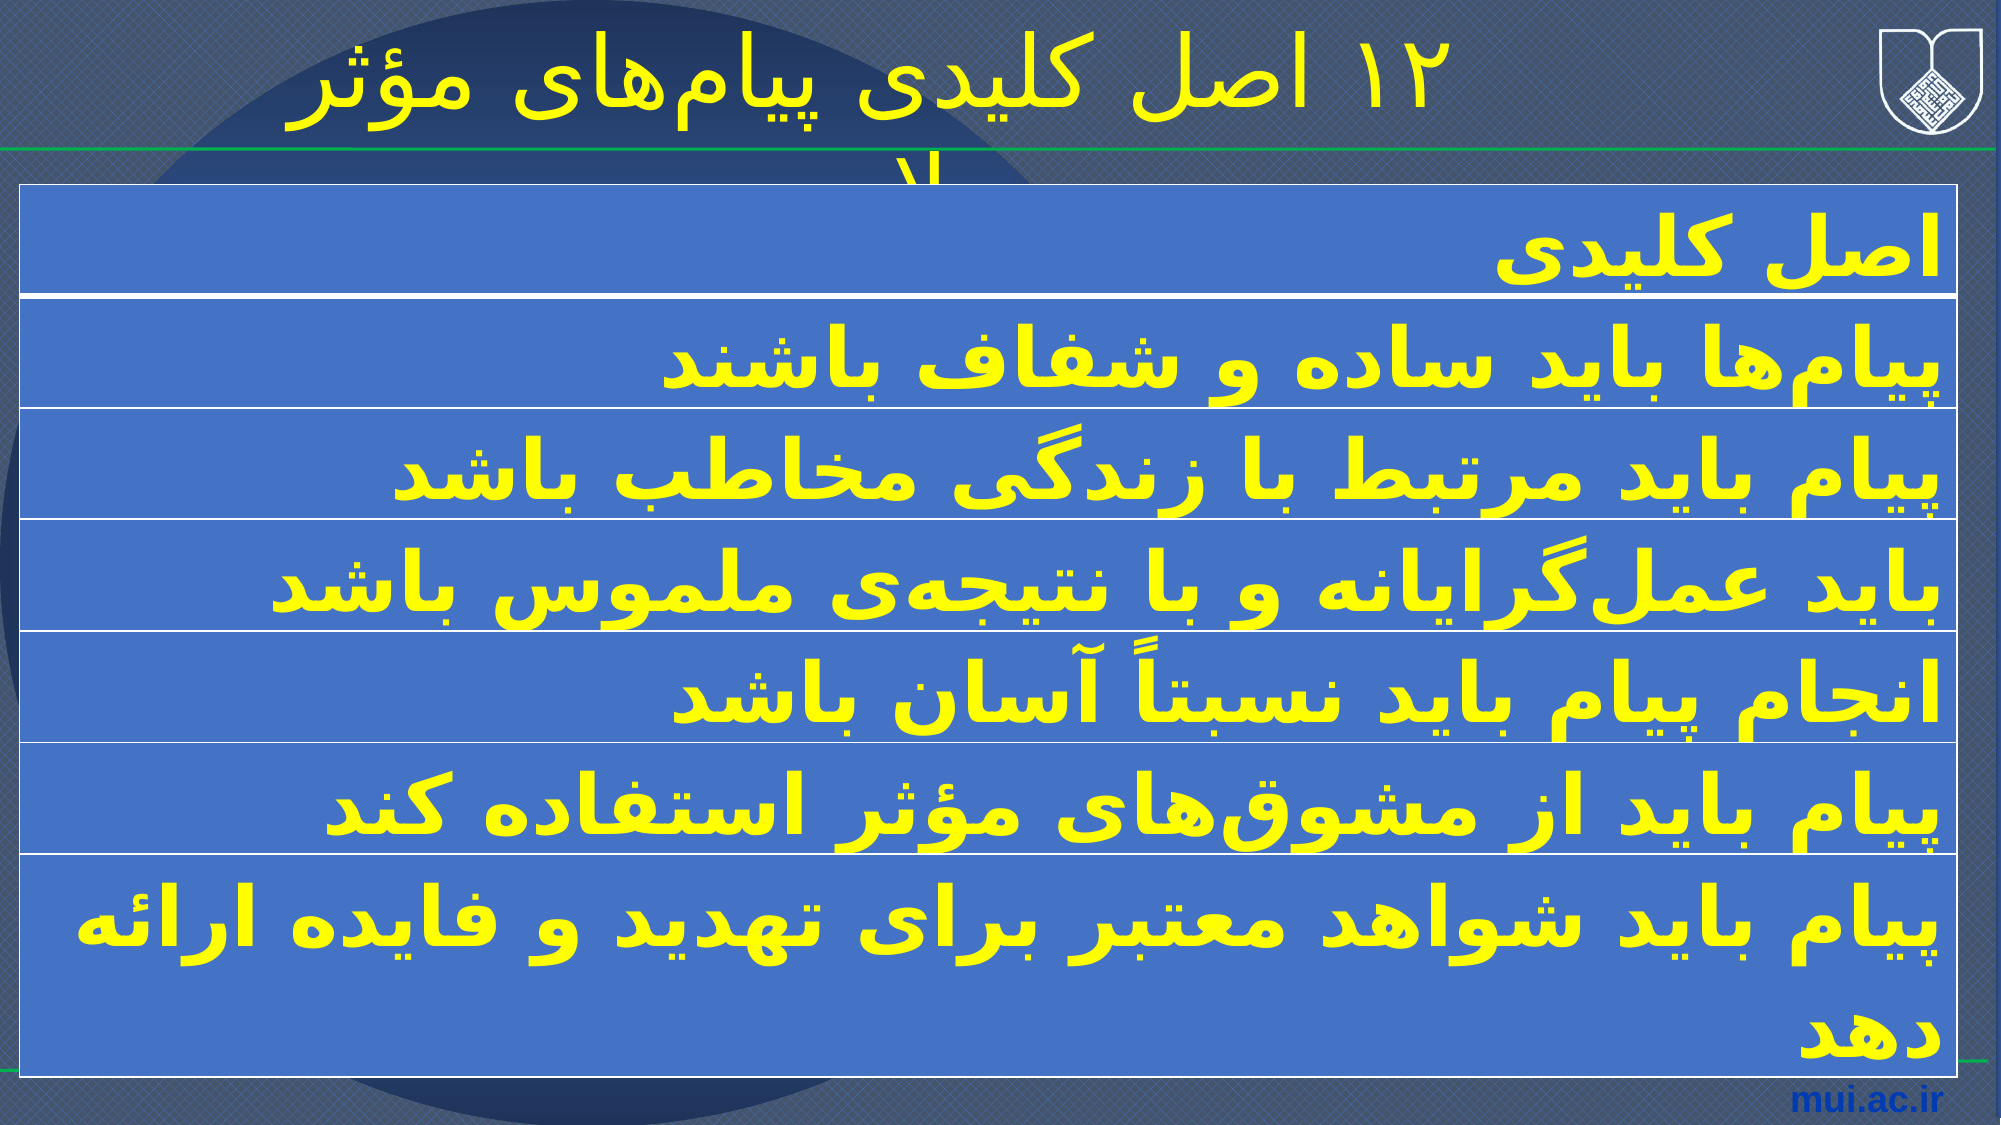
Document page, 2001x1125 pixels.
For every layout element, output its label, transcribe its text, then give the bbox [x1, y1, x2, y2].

table_cell باید عمل‌گرایانه و با نتیجه‌ی ملموس باشد [20, 520, 1956, 630]
table_cell پیام باید مرتبط با زندگی مخاطب باشد [20, 409, 1956, 518]
text_box ۱۲ اصل کلیدی پیام‌های مؤثر سلامت [149, 0, 1627, 117]
table_cell انجام پیام باید نسبتاً آسان باشد [20, 632, 1956, 742]
table_cell پیام باید شواهد معتبر برای تهدید و فایده ارائه دهد [20, 855, 1956, 1076]
picture [1874, 0, 1988, 138]
table_cell پیام باید از مشوق‌های مؤثر استفاده کند [20, 743, 1956, 853]
table_cell پیام‌ها باید ساده و شفاف باشند [20, 299, 1956, 407]
table_header اصل کلیدی [20, 185, 1956, 293]
